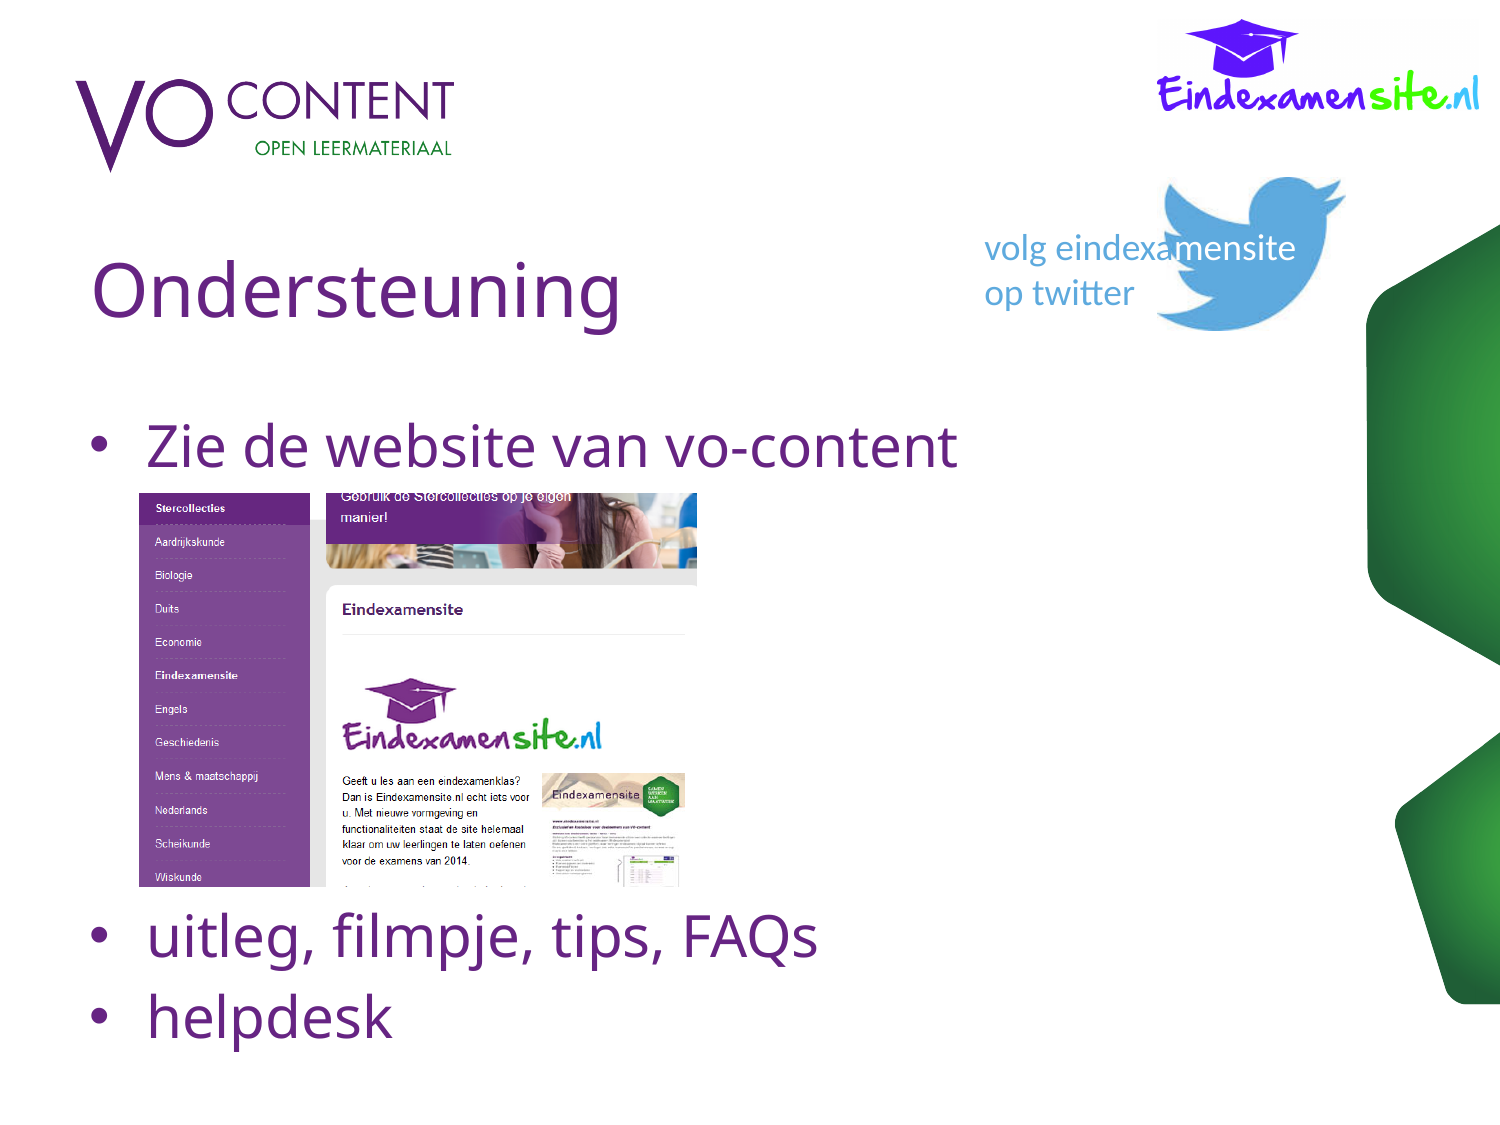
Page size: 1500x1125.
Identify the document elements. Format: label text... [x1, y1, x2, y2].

picture [139, 493, 697, 888]
text_box volg eindexamensite op twitter [969, 215, 1152, 320]
picture [75, 79, 454, 173]
list Zie de website van vo-content uitleg, filmpje, tips, FAQs helpdesk [75, 401, 1366, 905]
title Ondersteuning [75, 177, 1319, 399]
picture [1157, 177, 1346, 331]
picture [1157, 19, 1480, 111]
picture [1366, 222, 1500, 1005]
